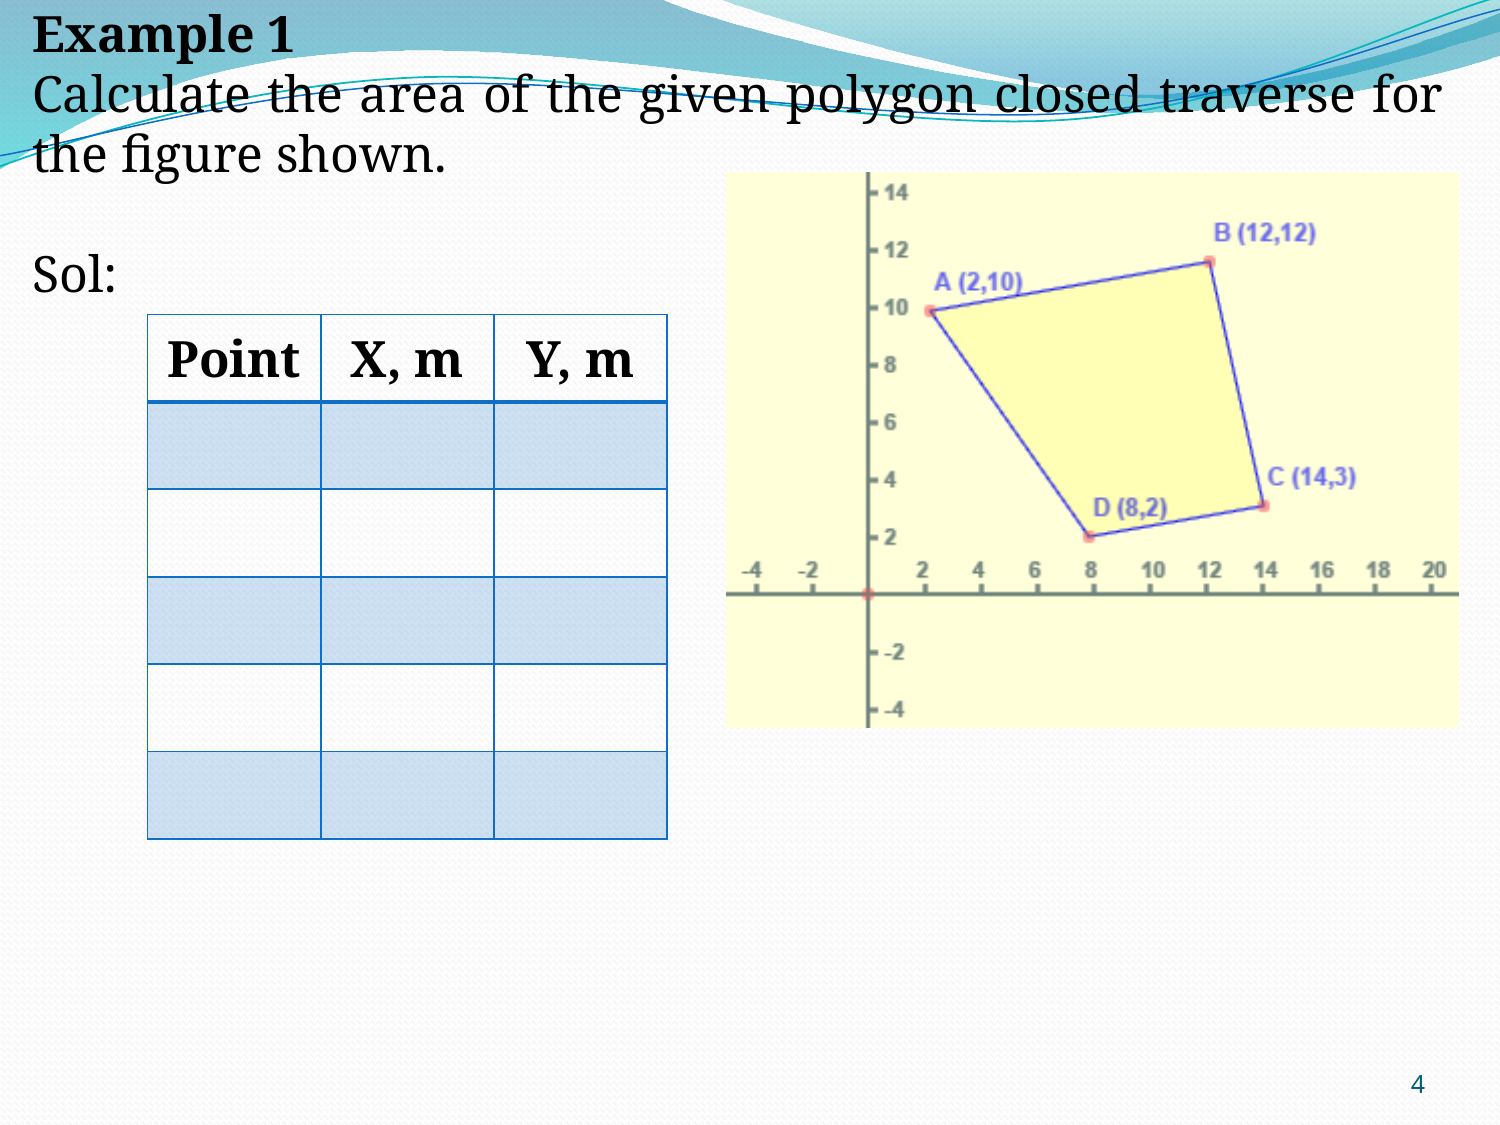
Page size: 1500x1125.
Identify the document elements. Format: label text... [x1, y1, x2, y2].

table_cell [322, 490, 493, 576]
table_cell [322, 404, 493, 488]
table_cell [148, 665, 320, 751]
text_box Example 1 Calculate the area of the given polygon closed traverse for the figure shown. Sol: [17, 1, 1459, 371]
table_header Point [148, 315, 320, 400]
picture [726, 172, 1460, 729]
table_cell [495, 404, 666, 488]
table_cell [148, 578, 320, 663]
table_cell [495, 490, 666, 576]
table_cell [148, 404, 320, 488]
table_cell [322, 752, 493, 838]
table_cell [322, 665, 493, 751]
table_cell [148, 752, 320, 838]
table_cell [495, 665, 666, 751]
table_header X, m [322, 315, 493, 400]
table_cell [495, 752, 666, 838]
table_cell [322, 578, 493, 663]
table_header Y, m [495, 315, 666, 400]
slide_number 4 [1299, 1042, 1425, 1103]
table_cell [148, 490, 320, 576]
table_cell [495, 578, 666, 663]
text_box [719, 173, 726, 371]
